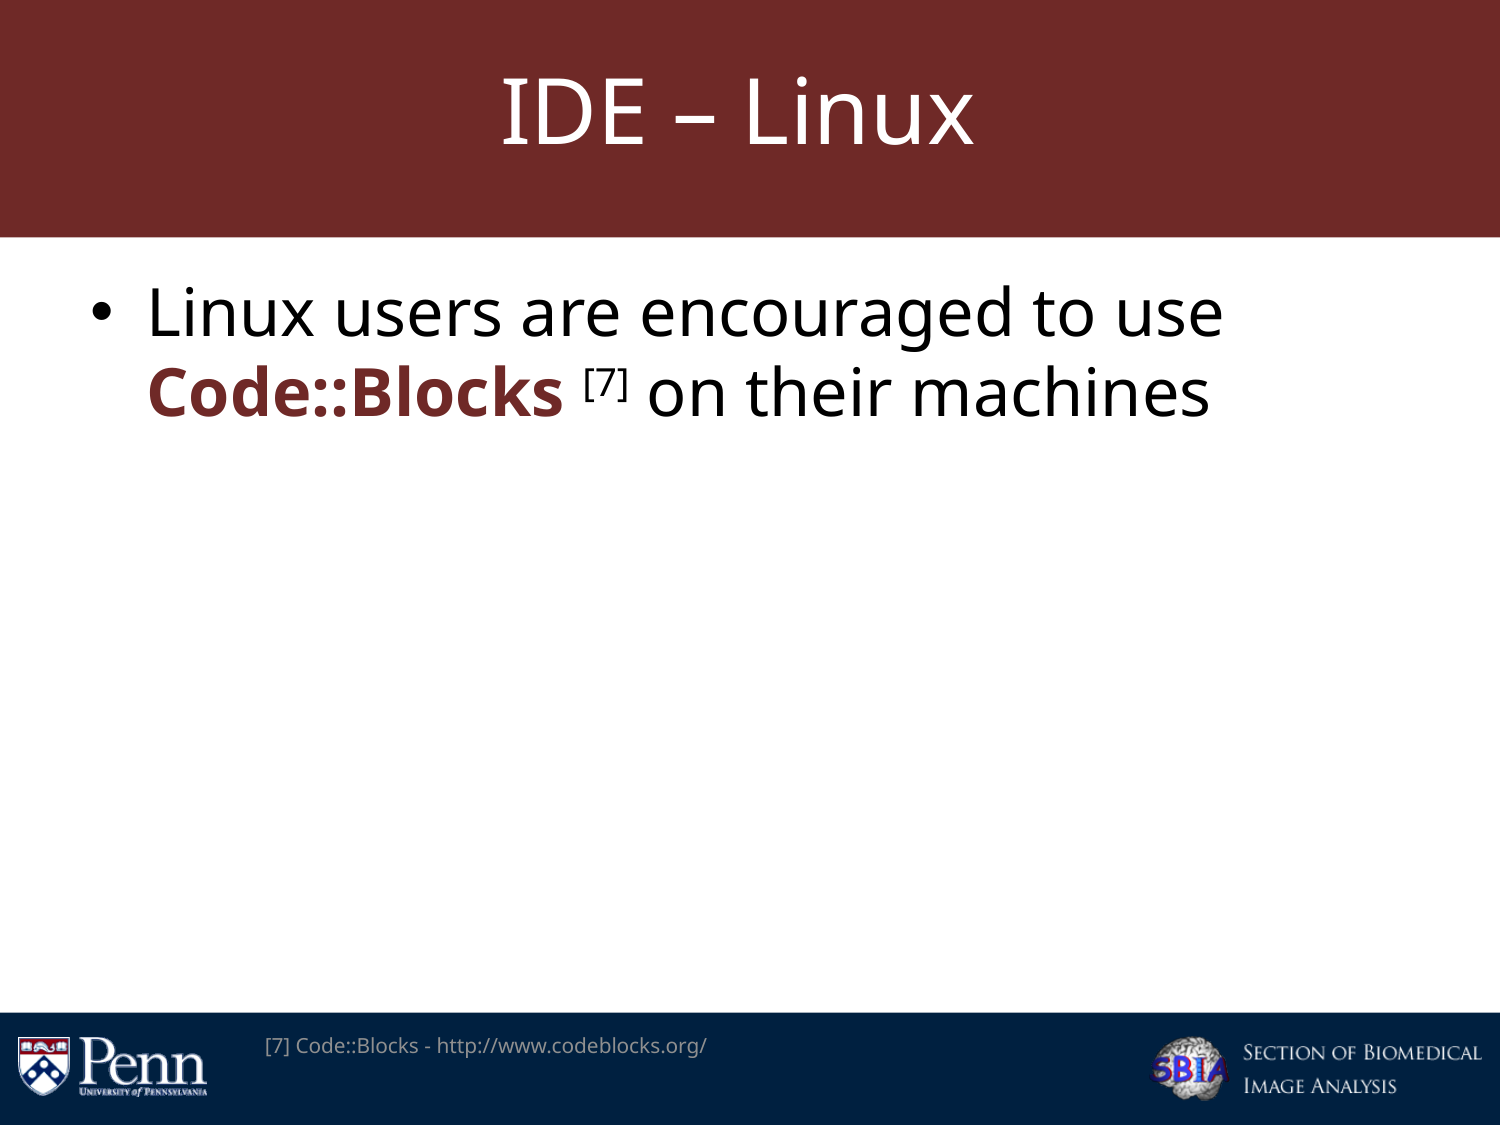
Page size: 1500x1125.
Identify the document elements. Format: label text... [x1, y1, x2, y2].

title IDE – Linux [75, 45, 1425, 238]
list Linux users are encouraged to use Code::Blocks [7] on their machines [75, 262, 1425, 1013]
picture [18, 1037, 207, 1097]
picture [1149, 1035, 1482, 1102]
footer [7] Code::Blocks - http://www.codeblocks.org/ [249, 1025, 1038, 1100]
